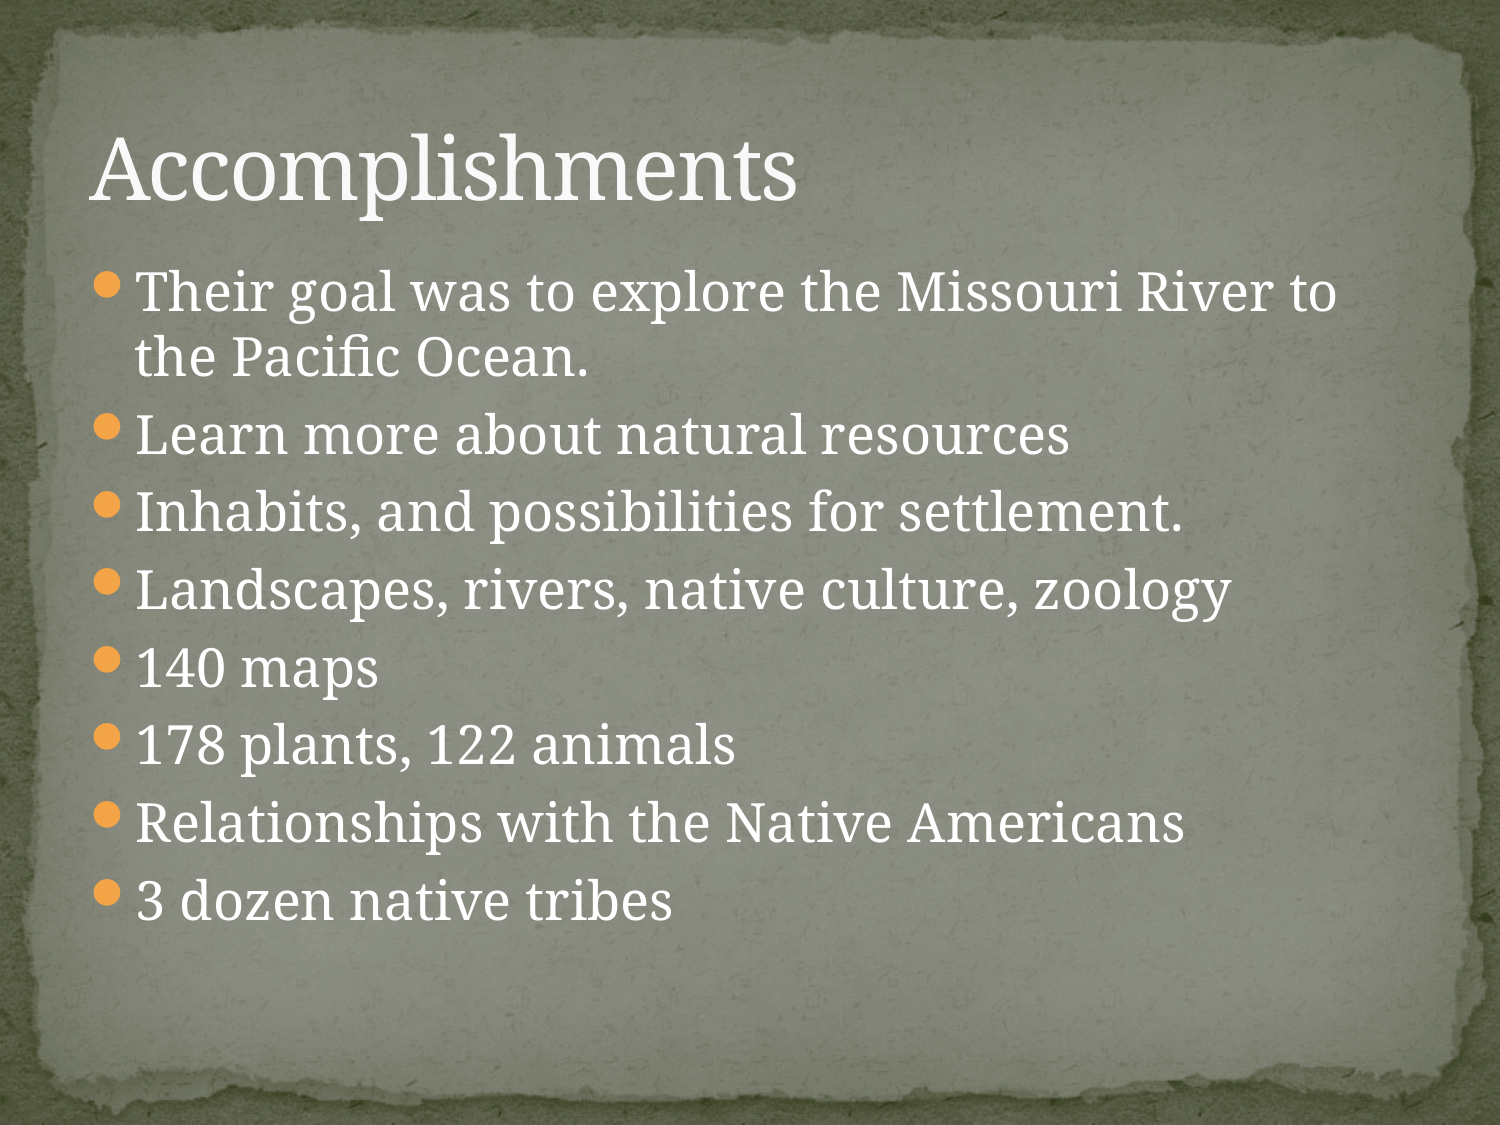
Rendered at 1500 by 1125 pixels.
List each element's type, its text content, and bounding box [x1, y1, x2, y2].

title Accomplishments [74, 24, 1425, 225]
list Their goal was to explore the Missouri River to the Pacific Ocean. Learn more about natural resources Inhabits, and possibilities for settlement. Landscapes, rivers, native culture, zoology 140 maps 178 plants, 122 animals Relationships with the Native Americans 3 dozen native tribes [75, 249, 1425, 1000]
